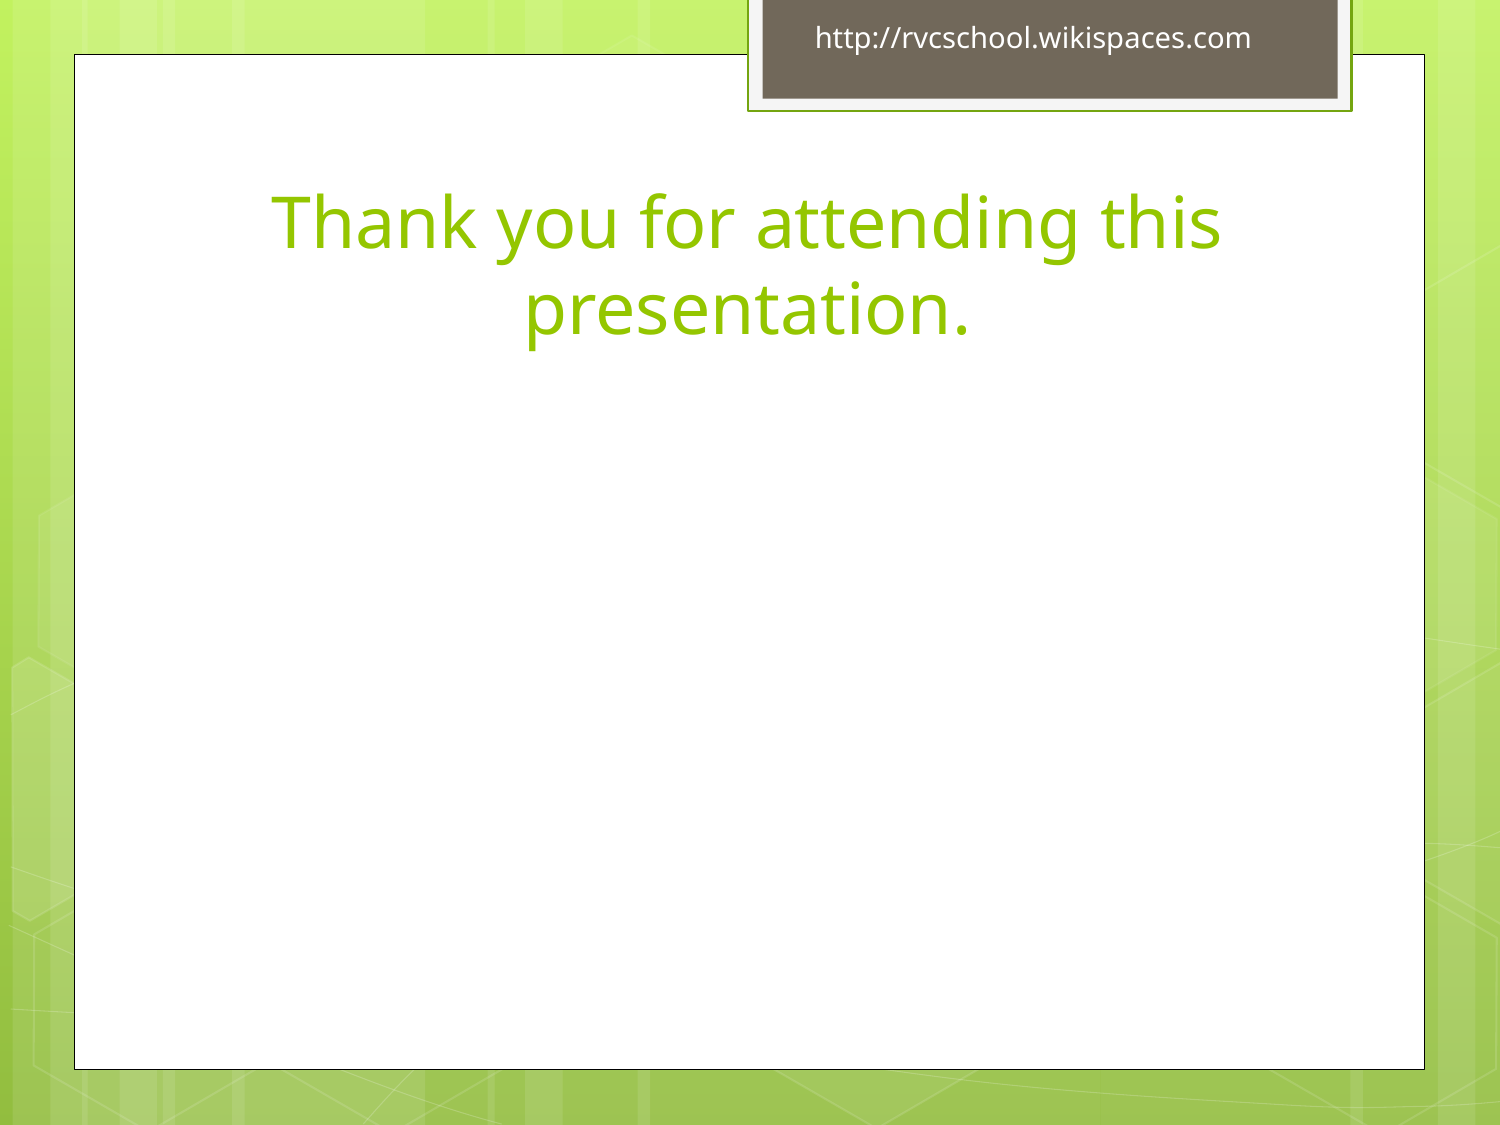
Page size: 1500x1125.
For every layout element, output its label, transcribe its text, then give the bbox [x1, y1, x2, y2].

title Thank you for attending this presentation. [171, 168, 1324, 357]
text_box http://rvcschool.wikispaces.com [799, 12, 1268, 63]
